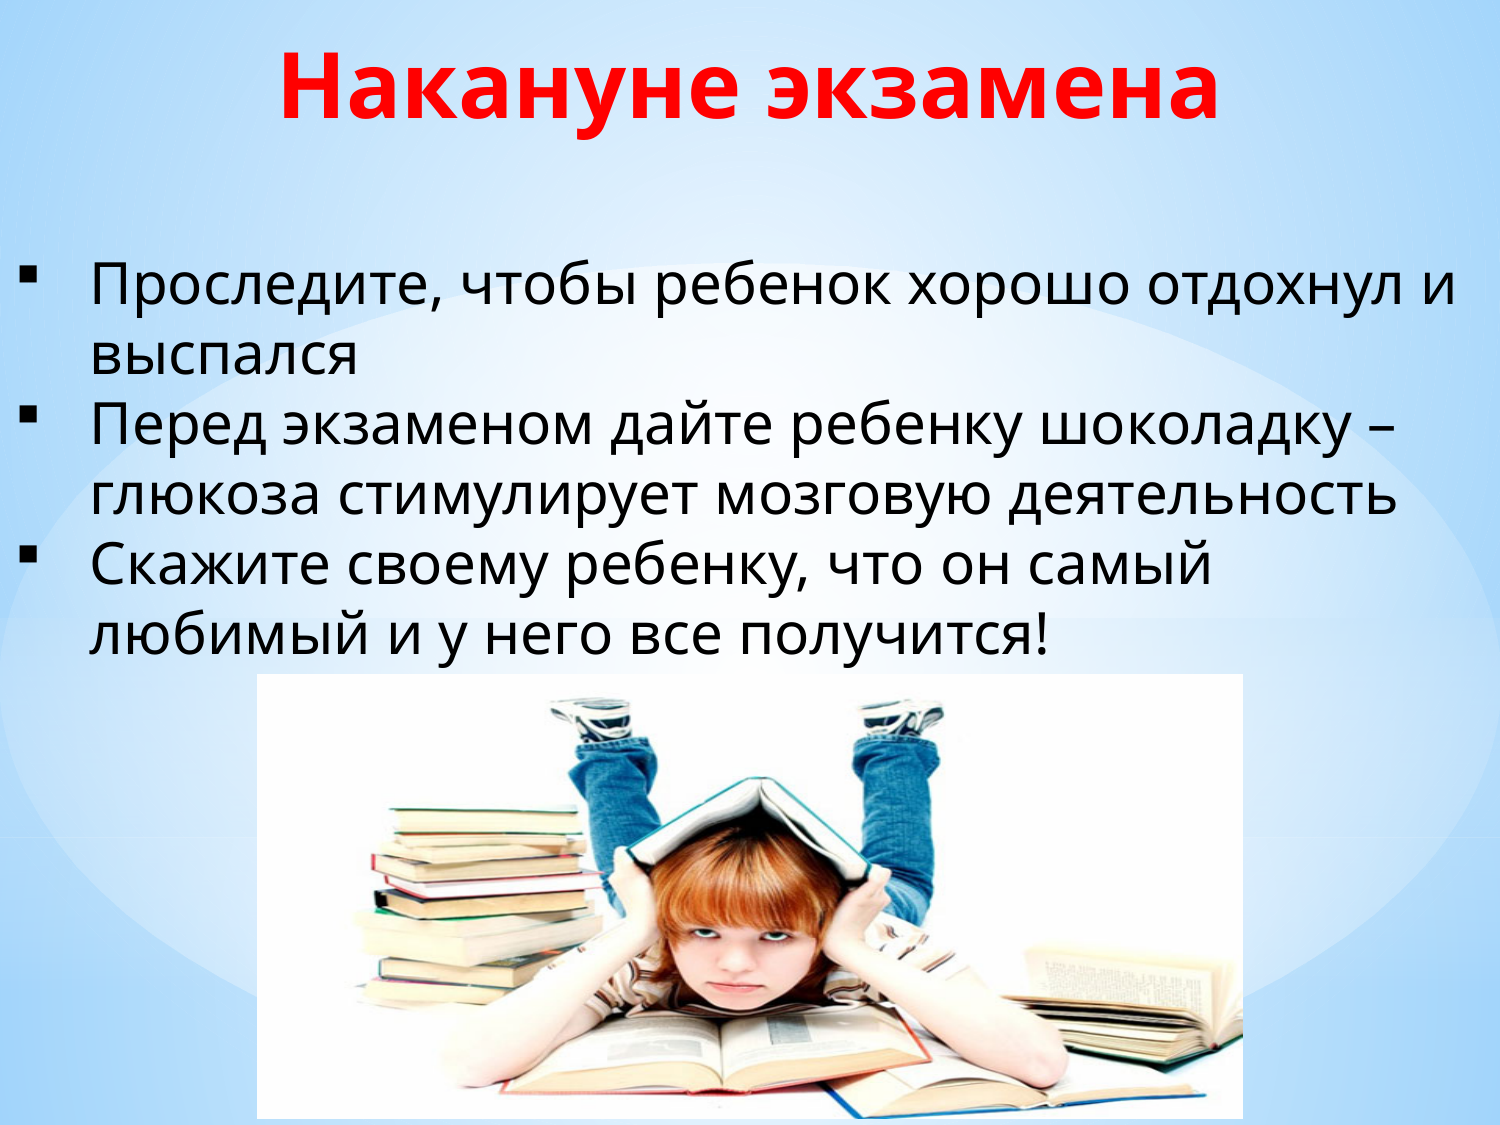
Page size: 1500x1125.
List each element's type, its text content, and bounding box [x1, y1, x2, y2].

text_box Накануне экзамена Проследите, чтобы ребенок хорошо отдохнул и выспался Перед экзаменом дайте ребенку шоколадку – глюкоза стимулирует мозговую деятельность Скажите своему ребенку, что он самый любимый и у него все получится! [0, 19, 1500, 674]
picture [257, 674, 1243, 1119]
